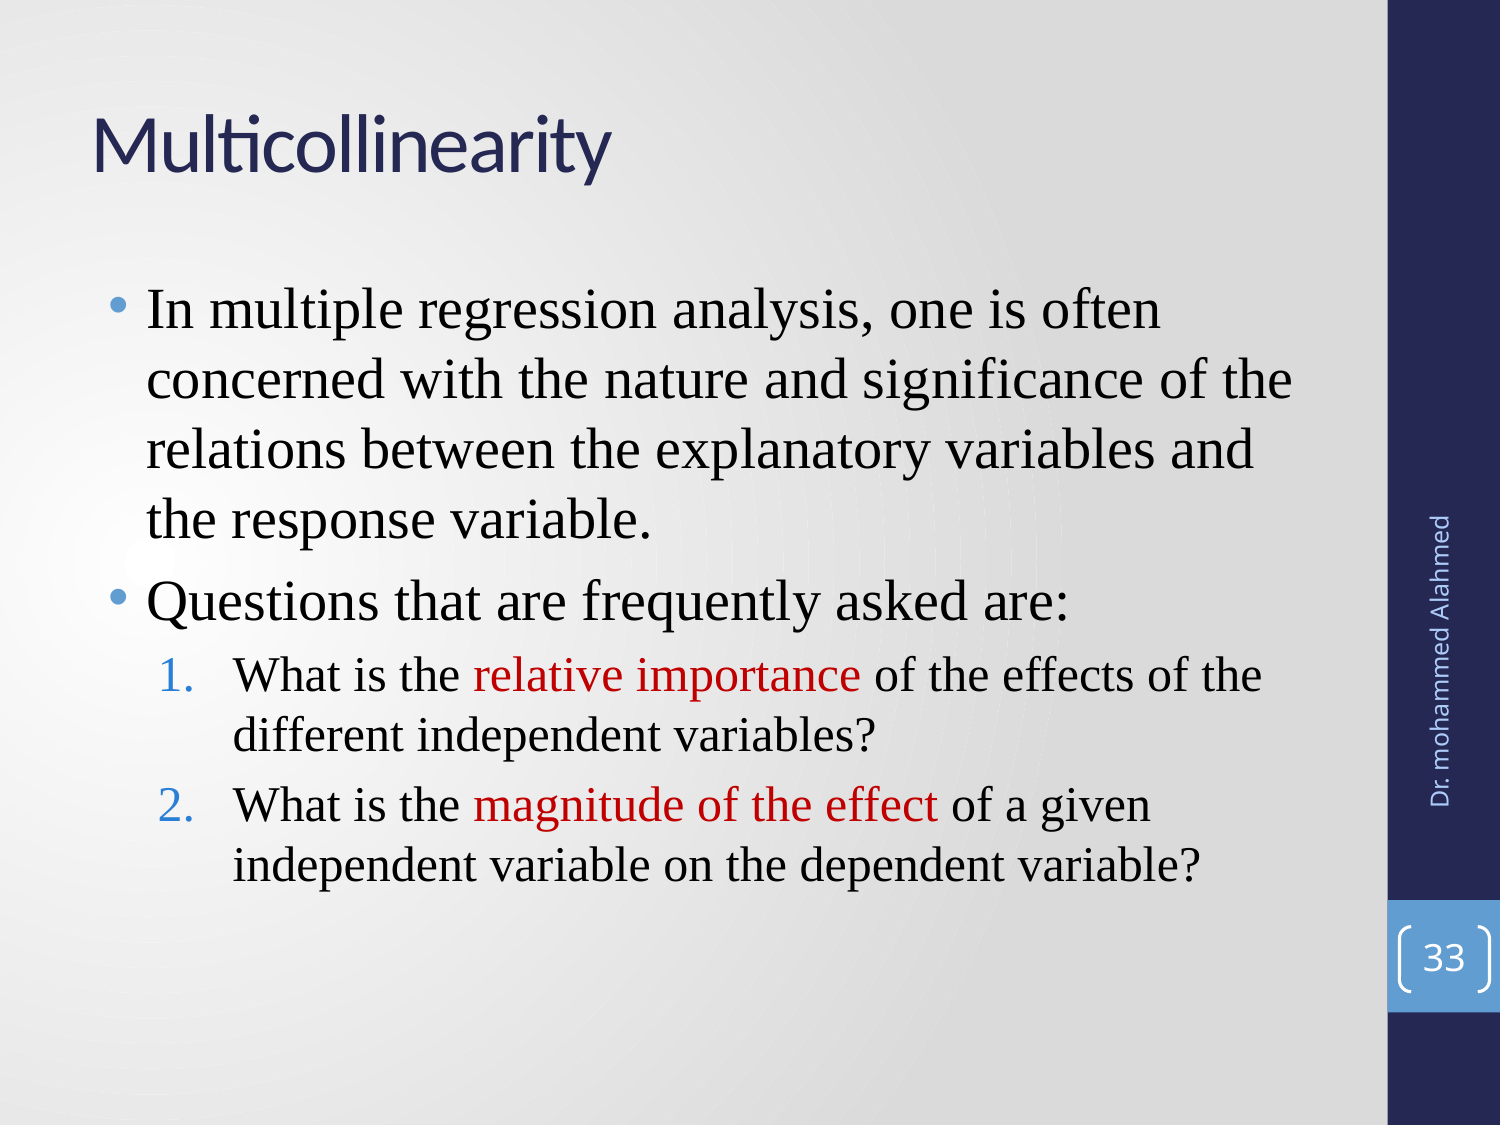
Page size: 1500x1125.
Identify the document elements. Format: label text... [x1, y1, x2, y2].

title Multicollinearity [75, 45, 1325, 233]
list In multiple regression analysis, one is often concerned with the nature and significance of the relations between the explanatory variables and the response variable. Questions that are frequently asked are: What is the relative importance of the effects of the different independent variables? What is the magnitude of the effect of a given independent variable on the dependent variable? [75, 262, 1325, 1050]
slide_number 33 [1397, 925, 1492, 994]
footer Dr. mohammed Alahmed [1408, 500, 1469, 889]
